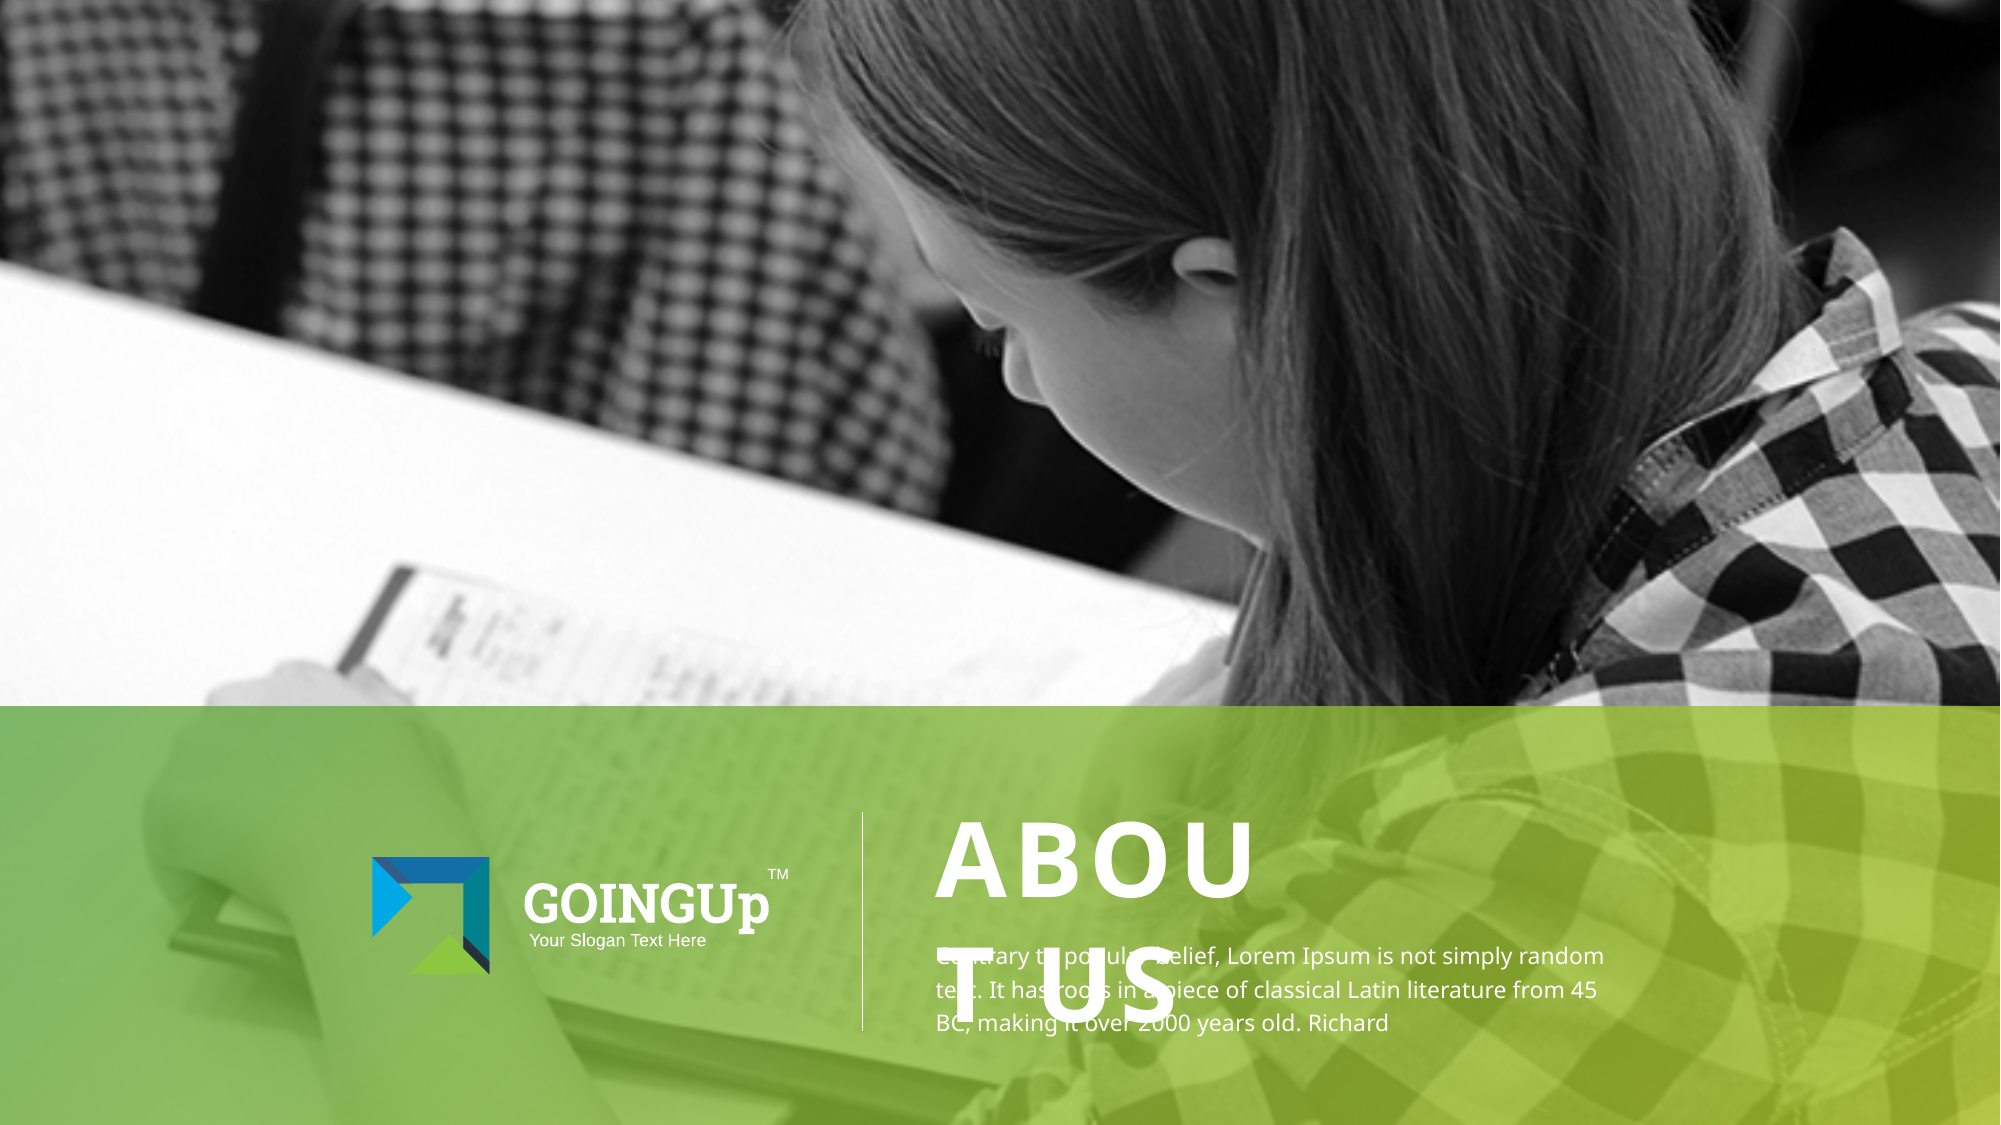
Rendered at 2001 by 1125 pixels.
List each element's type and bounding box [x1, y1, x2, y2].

picture [0, 0, 2000, 1125]
text_box [372, 786, 1628, 1045]
